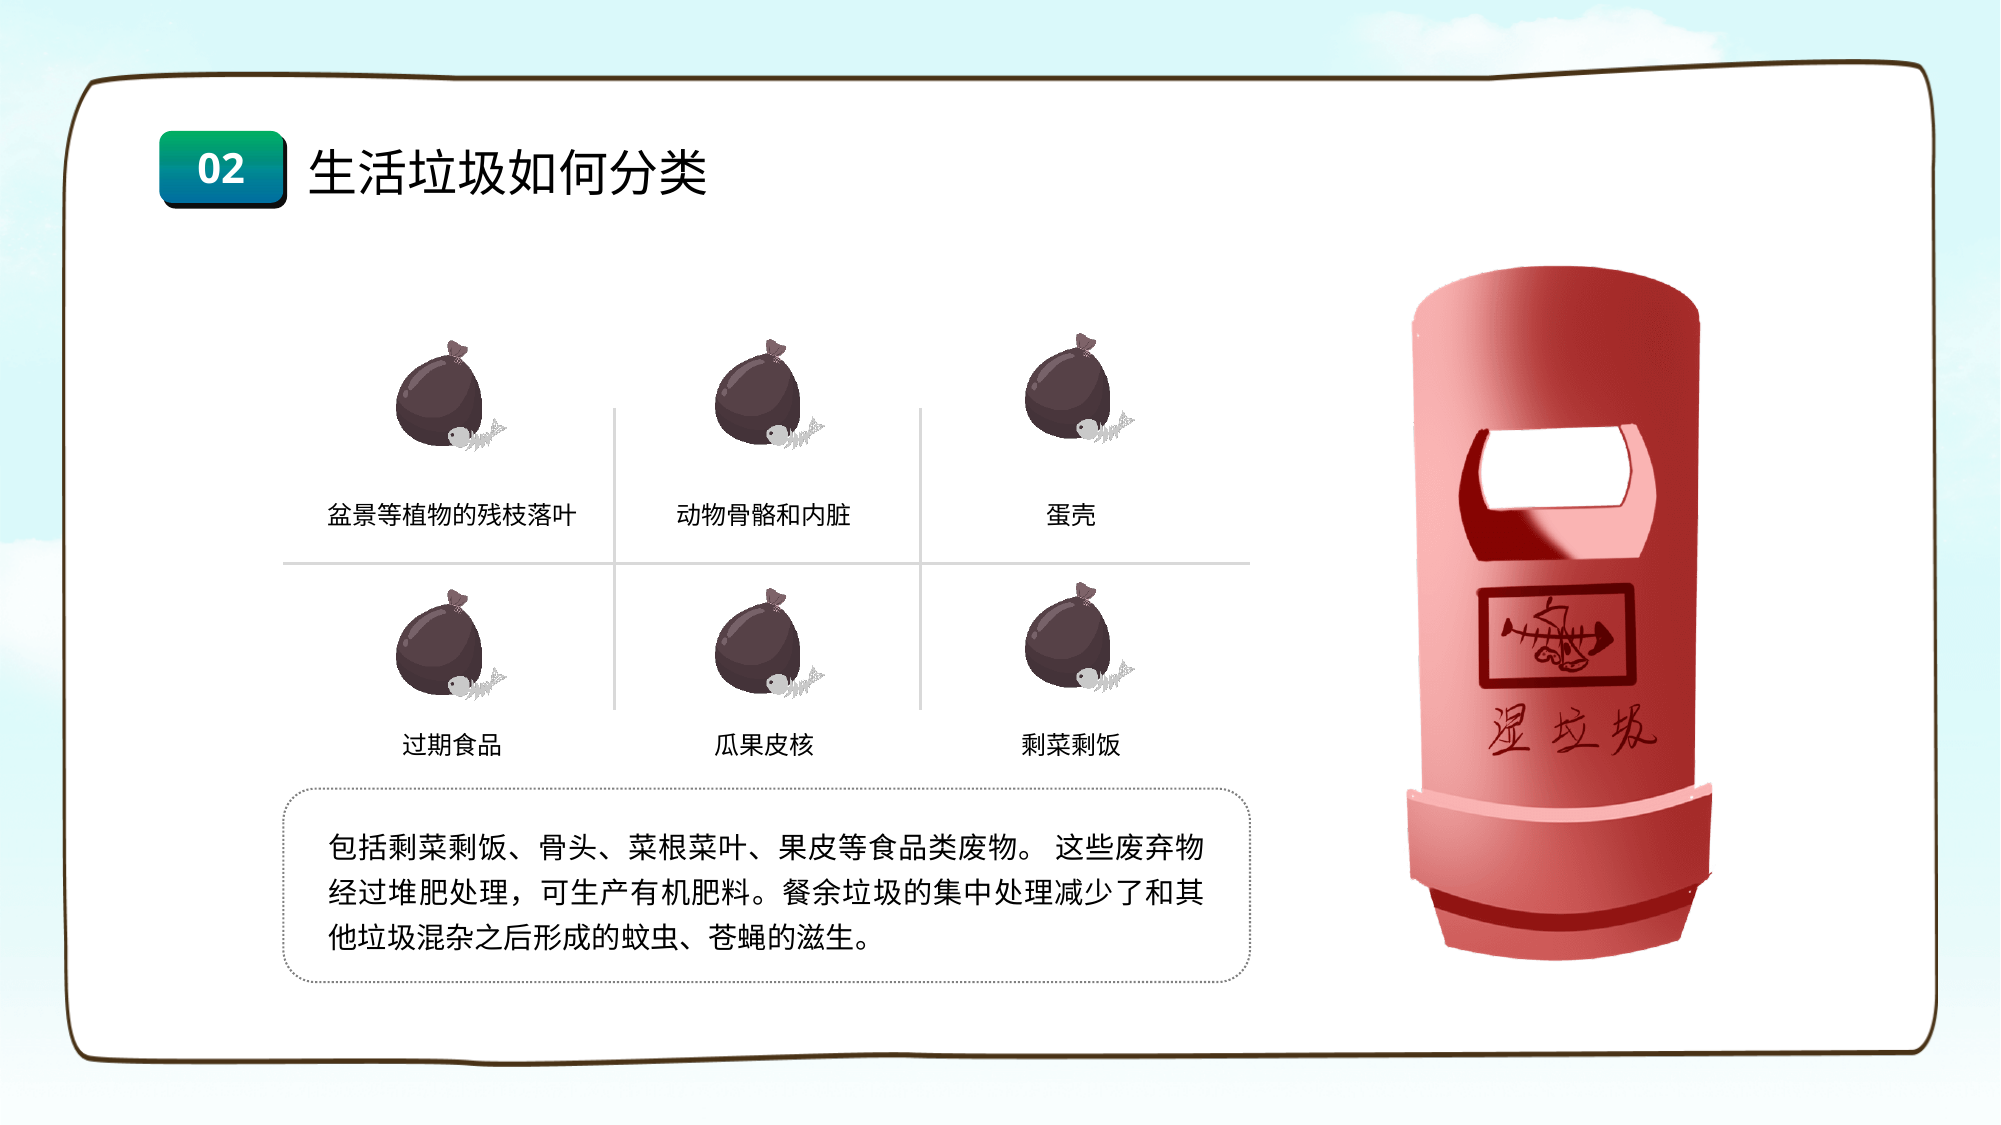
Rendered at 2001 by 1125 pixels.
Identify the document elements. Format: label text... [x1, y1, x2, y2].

text_box [164, 137, 288, 209]
text_box [282, 787, 1252, 984]
picture [0, 0, 2001, 1125]
text_box 瓜果皮核 [699, 721, 829, 767]
text_box 蛋壳 [1031, 491, 1112, 537]
text_box 02 [159, 130, 284, 203]
text_box 生活垃圾如何分类 [293, 133, 723, 209]
text_box 过期食品 [387, 721, 518, 767]
text_box 动物骨骼和内脏 [661, 491, 867, 537]
text_box 盆景等植物的残枝落叶 [312, 491, 593, 537]
text_box 剩菜剩饭 [1006, 721, 1137, 767]
